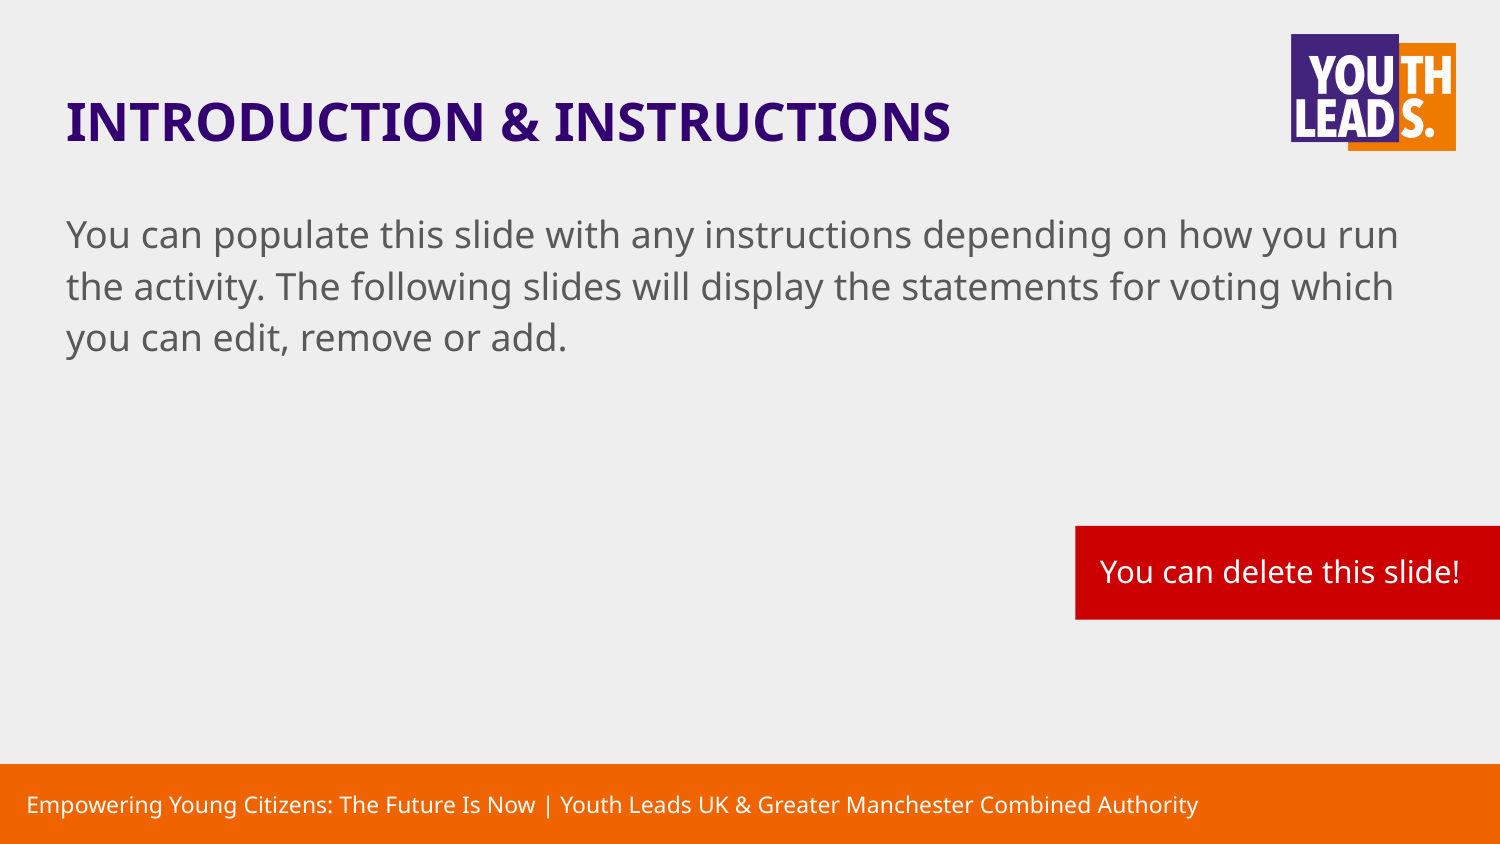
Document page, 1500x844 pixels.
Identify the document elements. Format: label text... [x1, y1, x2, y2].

picture [1291, 34, 1456, 151]
text_box [1075, 525, 1500, 620]
list You can populate this slide with any instructions depending on how you run the activity. The following slides will display the statements for voting which you can edit, remove or add. [51, 189, 1449, 750]
title INTRODUCTION & INSTRUCTIONS [51, 72, 1449, 167]
text_box You can delete this slide! [1084, 537, 1500, 609]
